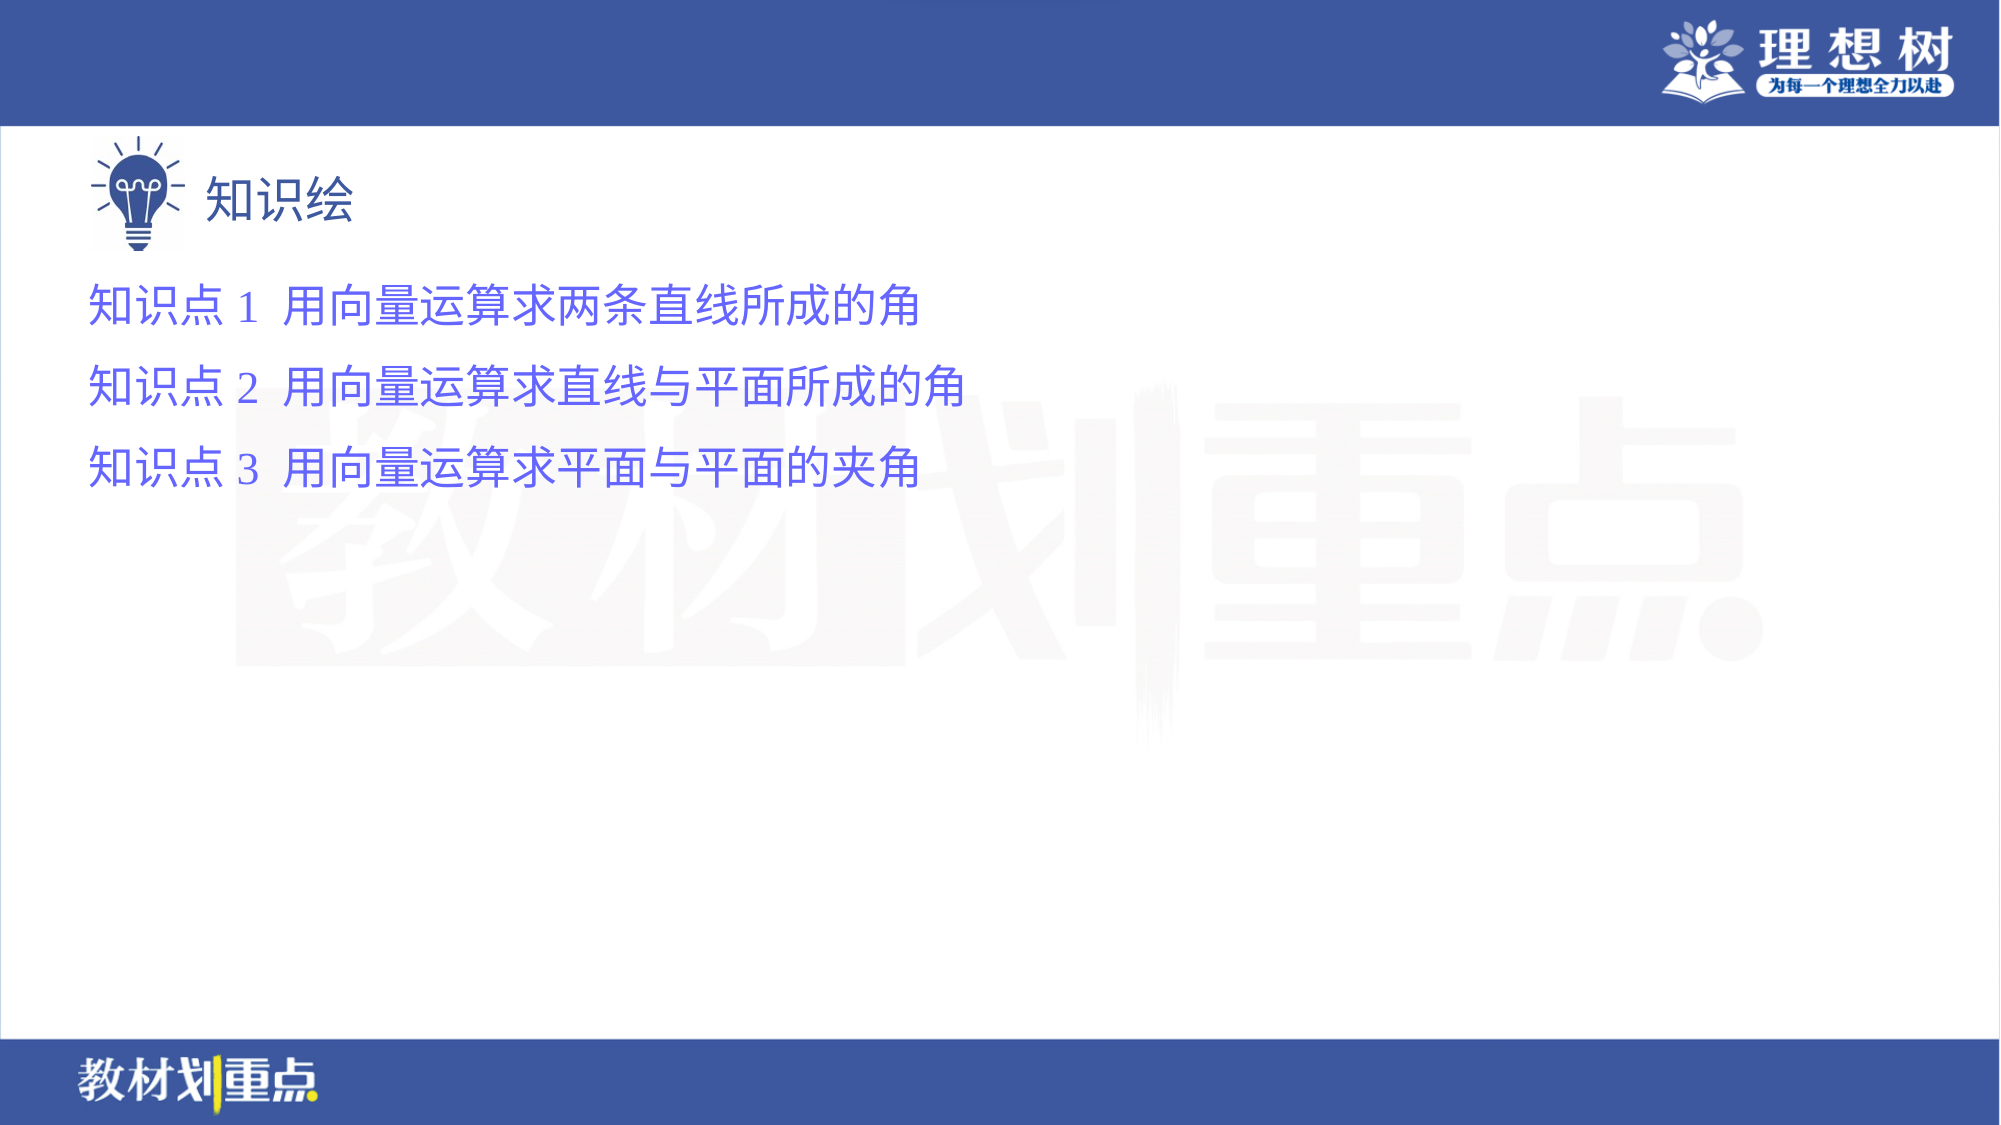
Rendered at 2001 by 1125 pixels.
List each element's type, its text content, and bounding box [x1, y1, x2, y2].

text_box 知识点2 用向量运算求直线与平面所成的角 [88, 331, 1911, 412]
text_box 知识点3 用向量运算求平面与平面的夹角 [88, 412, 1911, 552]
picture [0, 0, 2000, 1125]
text_box 知识点1 用向量运算求两条直线所成的角 [88, 250, 1911, 331]
text_box 知识绘 [205, 155, 501, 242]
